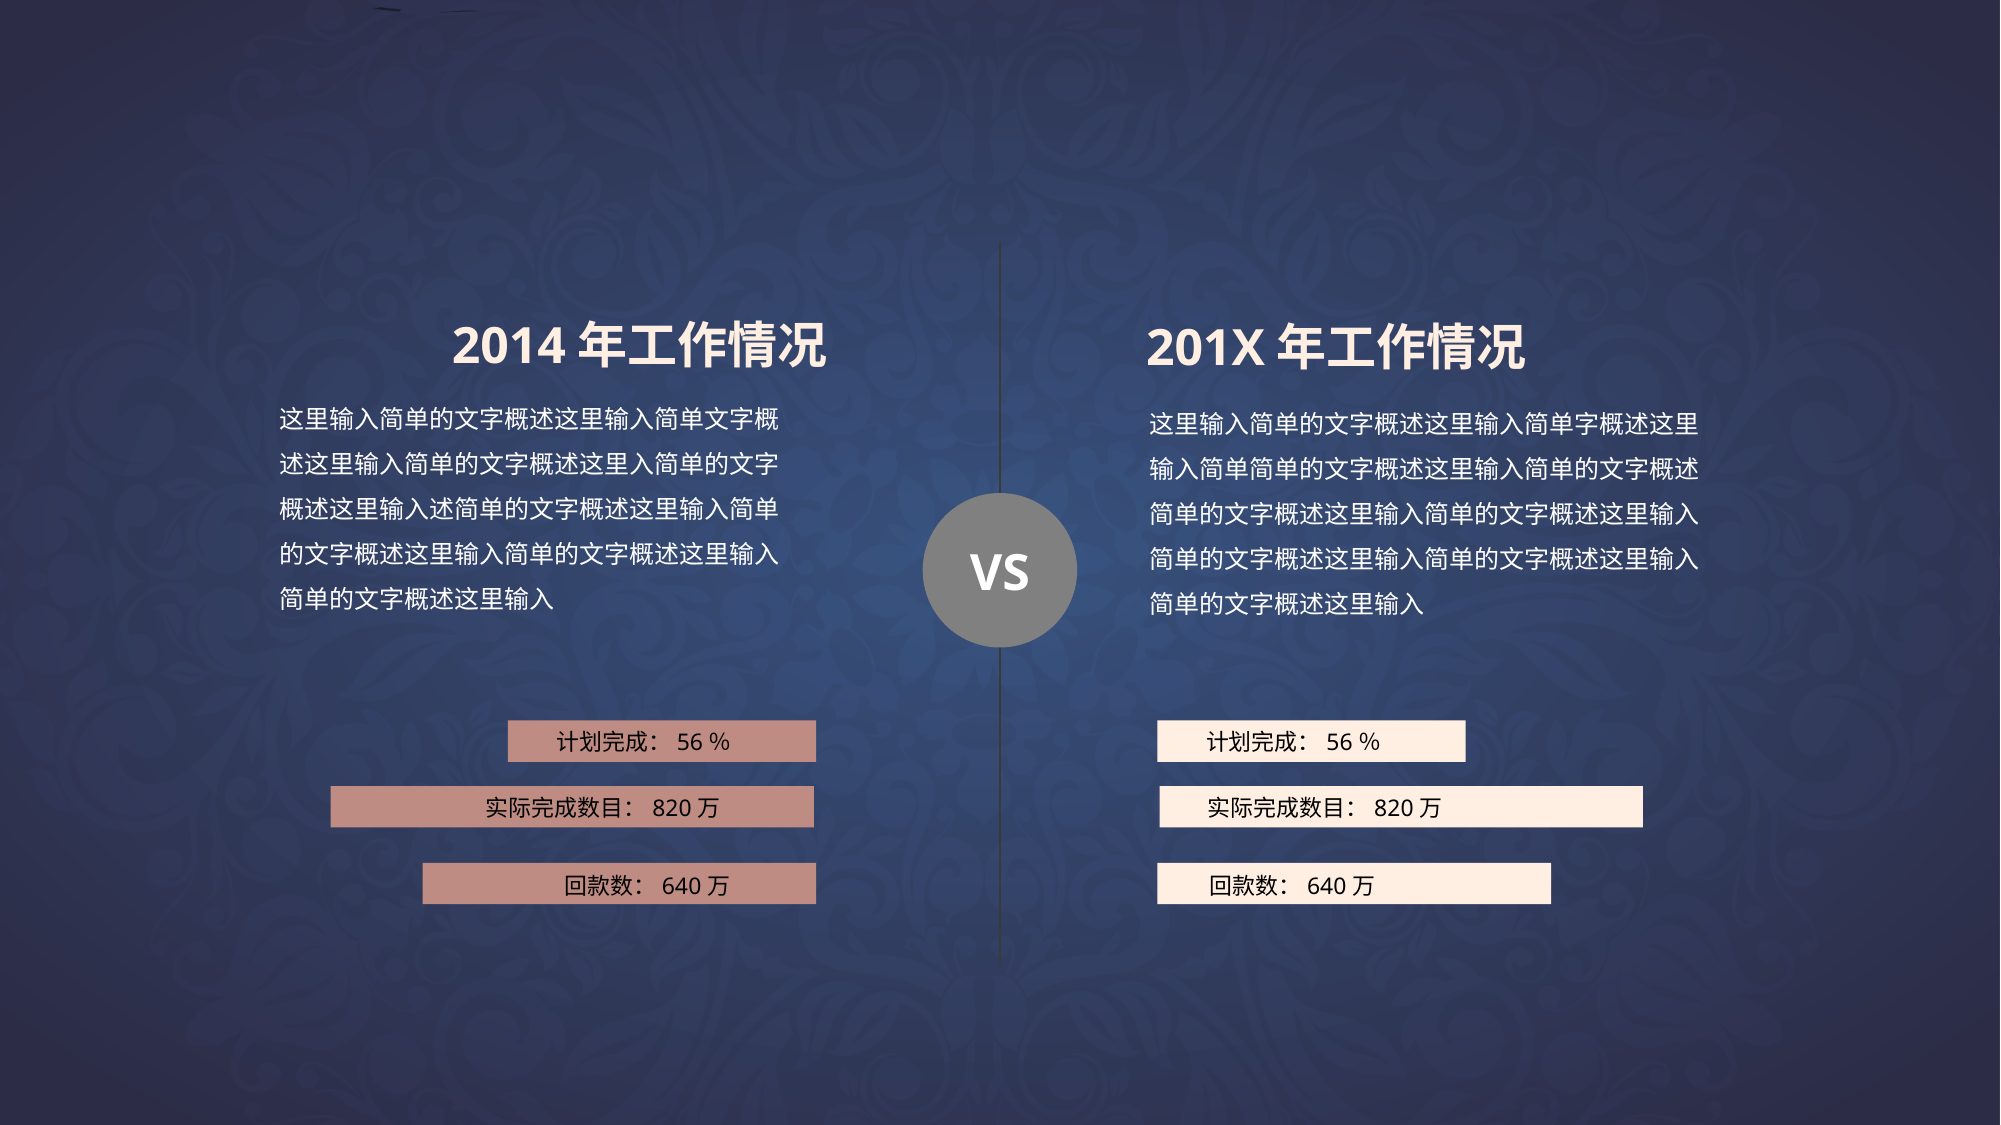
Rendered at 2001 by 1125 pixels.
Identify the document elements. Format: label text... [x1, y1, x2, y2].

text_box 2014年工作情况 [396, 306, 843, 381]
text_box [1159, 785, 1644, 828]
text_box 这里输入简单的文字概述这里输入简单文字概 述这里输入简单的文字概述这里入简单的文字 概述这里输入述简单的文字概述这里输入简单 的文字概述这里输入简单的文字概述这里输入 简单的文字概述这里输入 [265, 381, 856, 621]
text_box [1156, 719, 1467, 763]
text_box 这里输入简单的文字概述这里输入简单字概述这里输入简单简单的文字概述这里输入简单的文字概述简单的文字概述这里输入简单的文字概述这里输入简单的文字概述这里输入简单的文字概述这里输入简单的文字概述这里输入 [1135, 386, 1735, 626]
picture [0, 0, 2000, 1125]
text_box 实际完成数目：820万 [1192, 786, 1458, 829]
text_box VS [1001, 491, 1079, 649]
text_box 实际完成数目：820万 [471, 786, 736, 829]
text_box 计划完成：56％ [541, 720, 747, 763]
text_box [330, 785, 815, 828]
text_box 201X年工作情况 [1131, 307, 1578, 383]
text_box 计划完成：56％ [1191, 720, 1397, 763]
text_box [507, 719, 817, 763]
text_box [1156, 862, 1552, 905]
text_box 回款数：640万 [1194, 863, 1391, 906]
text_box [422, 862, 817, 905]
text_box VS [921, 491, 999, 649]
text_box 回款数：640万 [549, 863, 745, 906]
